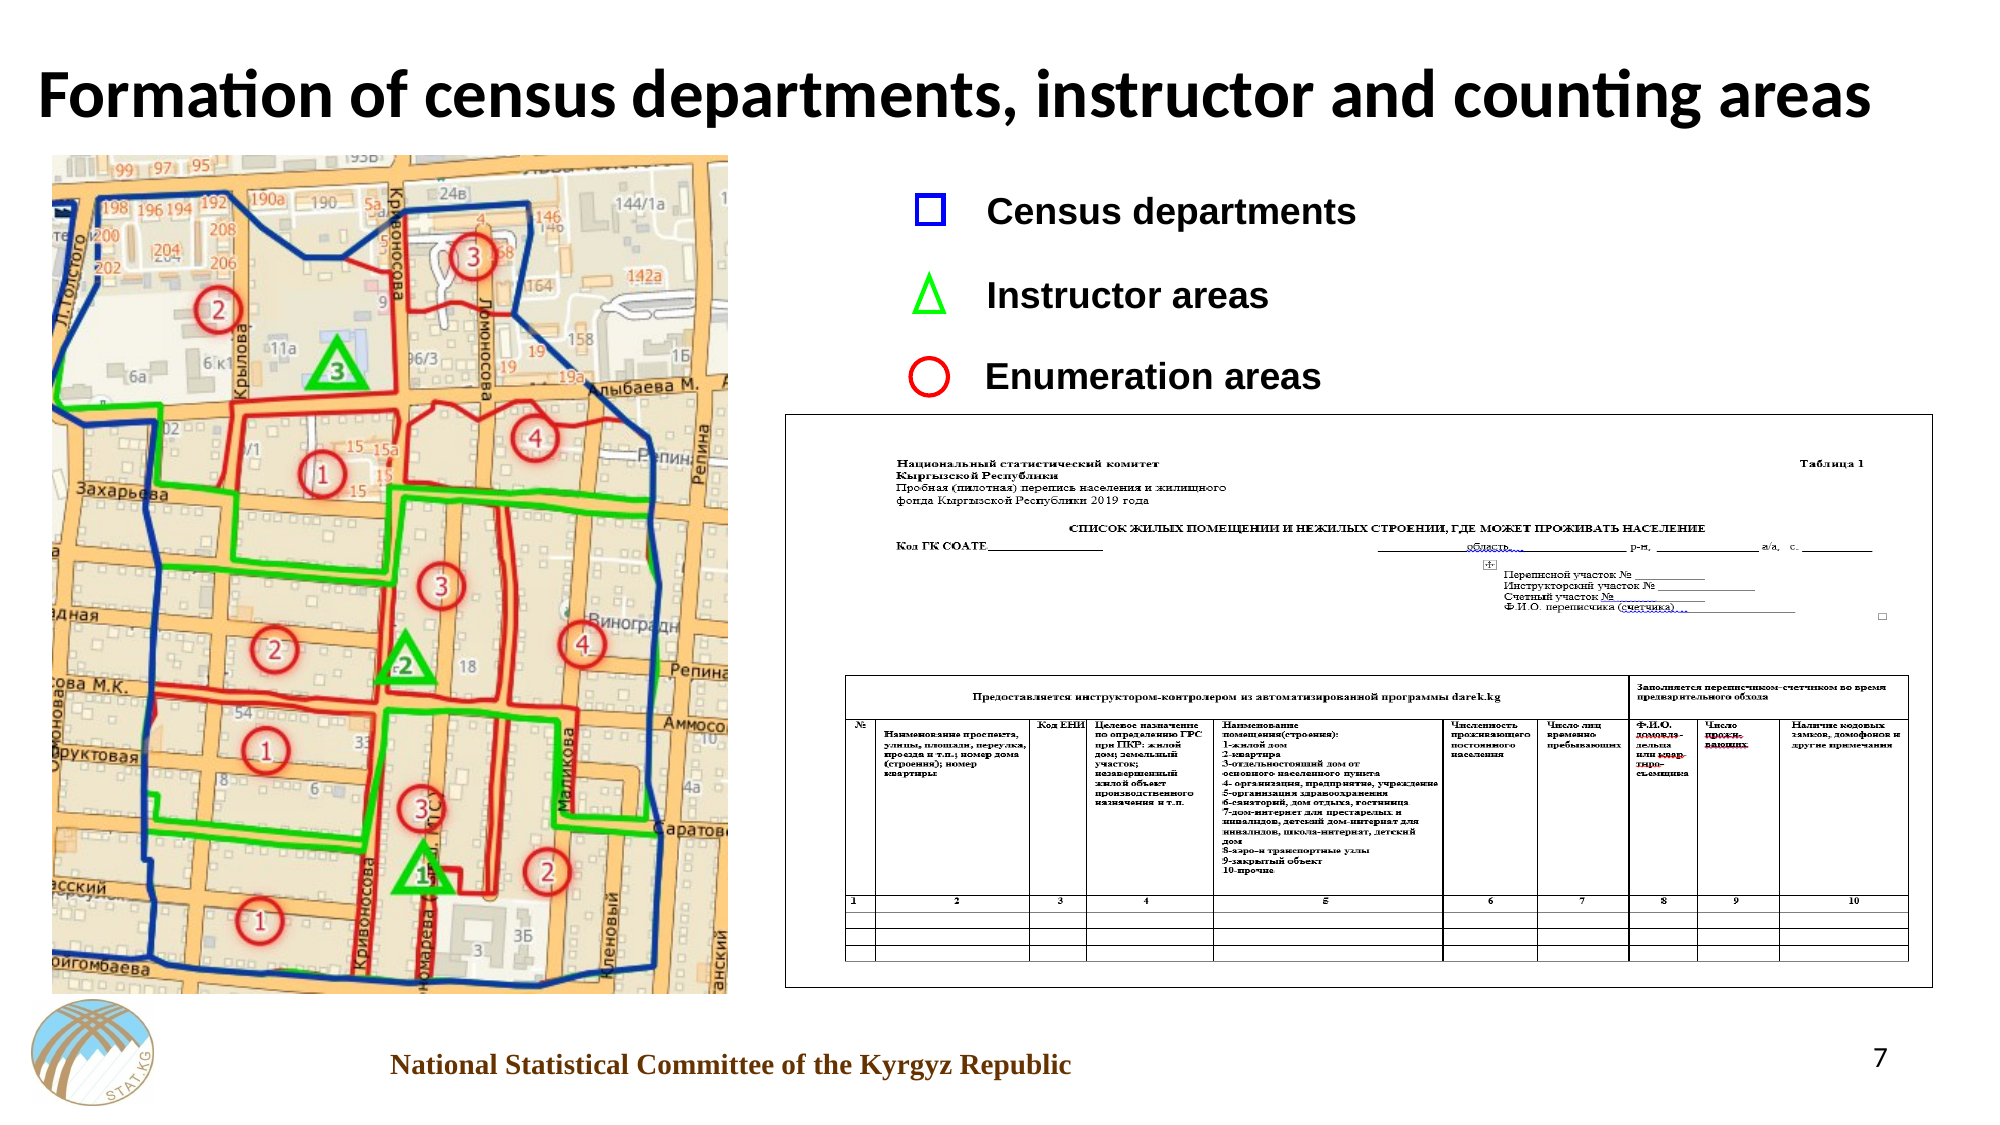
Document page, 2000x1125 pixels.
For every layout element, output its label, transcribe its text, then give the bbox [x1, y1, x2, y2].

text_box [910, 358, 949, 396]
text_box [915, 276, 944, 312]
text_box National Statistical Committee of the Kyrgyz Republic [196, 1037, 1267, 1088]
text_box Instructor areas [971, 263, 1534, 324]
picture [785, 413, 1934, 988]
text_box [916, 195, 944, 224]
picture [30, 999, 155, 1107]
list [52, 155, 729, 994]
text_box Census departments [971, 179, 1516, 239]
text_box Enumeration areas [970, 344, 1419, 405]
text_box 7 [1858, 1034, 1965, 1082]
title Formation of census departments, instructor and counting areas [0, 30, 1912, 149]
